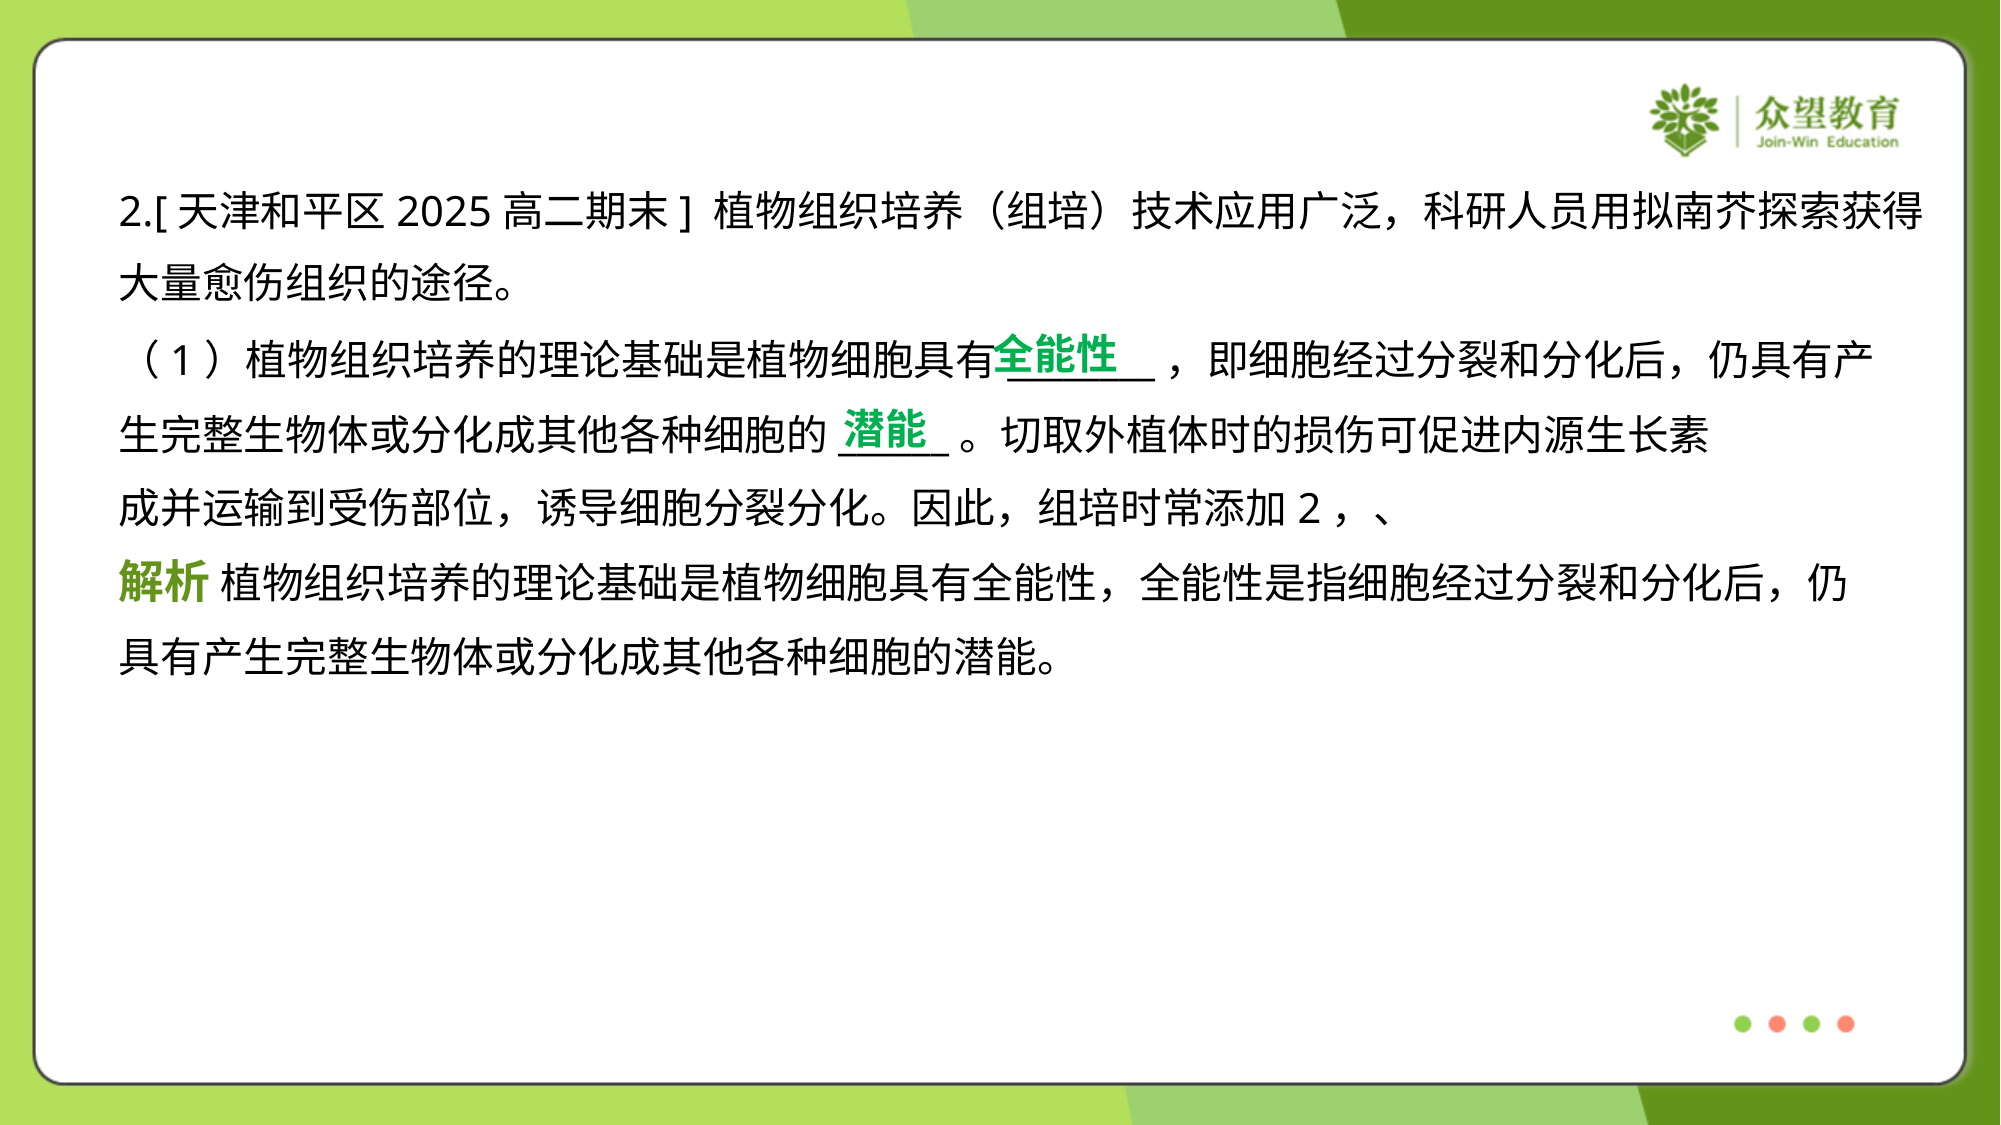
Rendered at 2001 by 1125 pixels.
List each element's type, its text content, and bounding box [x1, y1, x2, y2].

text_box 全能性 [977, 302, 1133, 370]
picture [0, 0, 2000, 1125]
text_box 解析 植物组织培养的理论基础是植物细胞具有全能性，全能性是指细胞经过分裂和分化后，仍 具有产生完整生物体或分化成其他各种细胞的潜能。 [118, 524, 1883, 674]
text_box 潜能 [828, 377, 942, 445]
text_box 2.[天津和平区2025高二期末] 植物组织培养（组培）技术应用广泛，科研人员用拟南芥探索获得 大量愈伤组织的途径。 [118, 159, 1883, 300]
